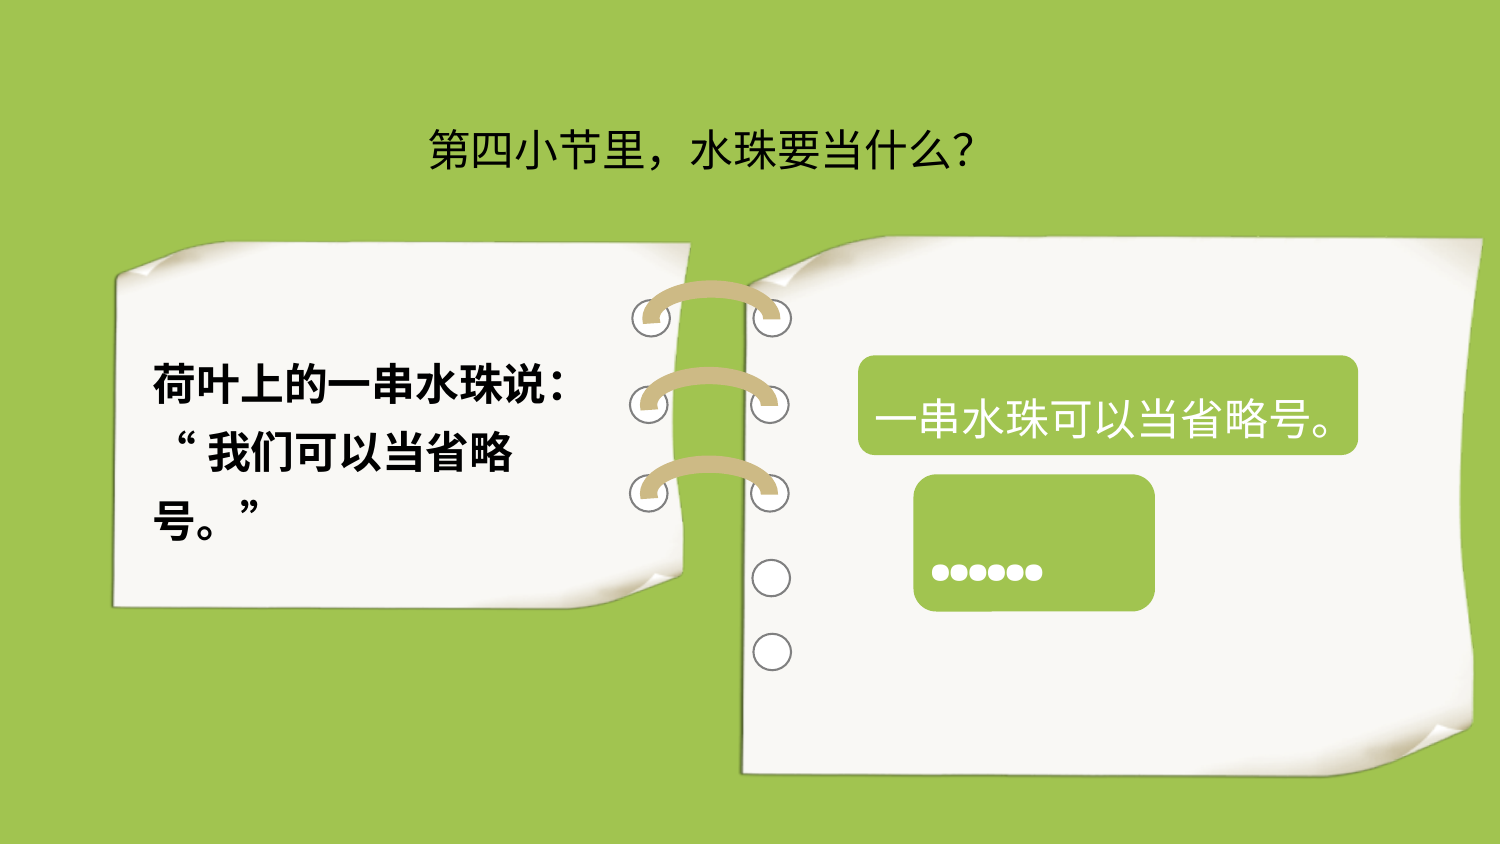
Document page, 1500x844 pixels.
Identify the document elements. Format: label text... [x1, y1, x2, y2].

text_box 第四小节里，水珠要当什么？ [336, 117, 1087, 181]
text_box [89, 206, 1500, 814]
